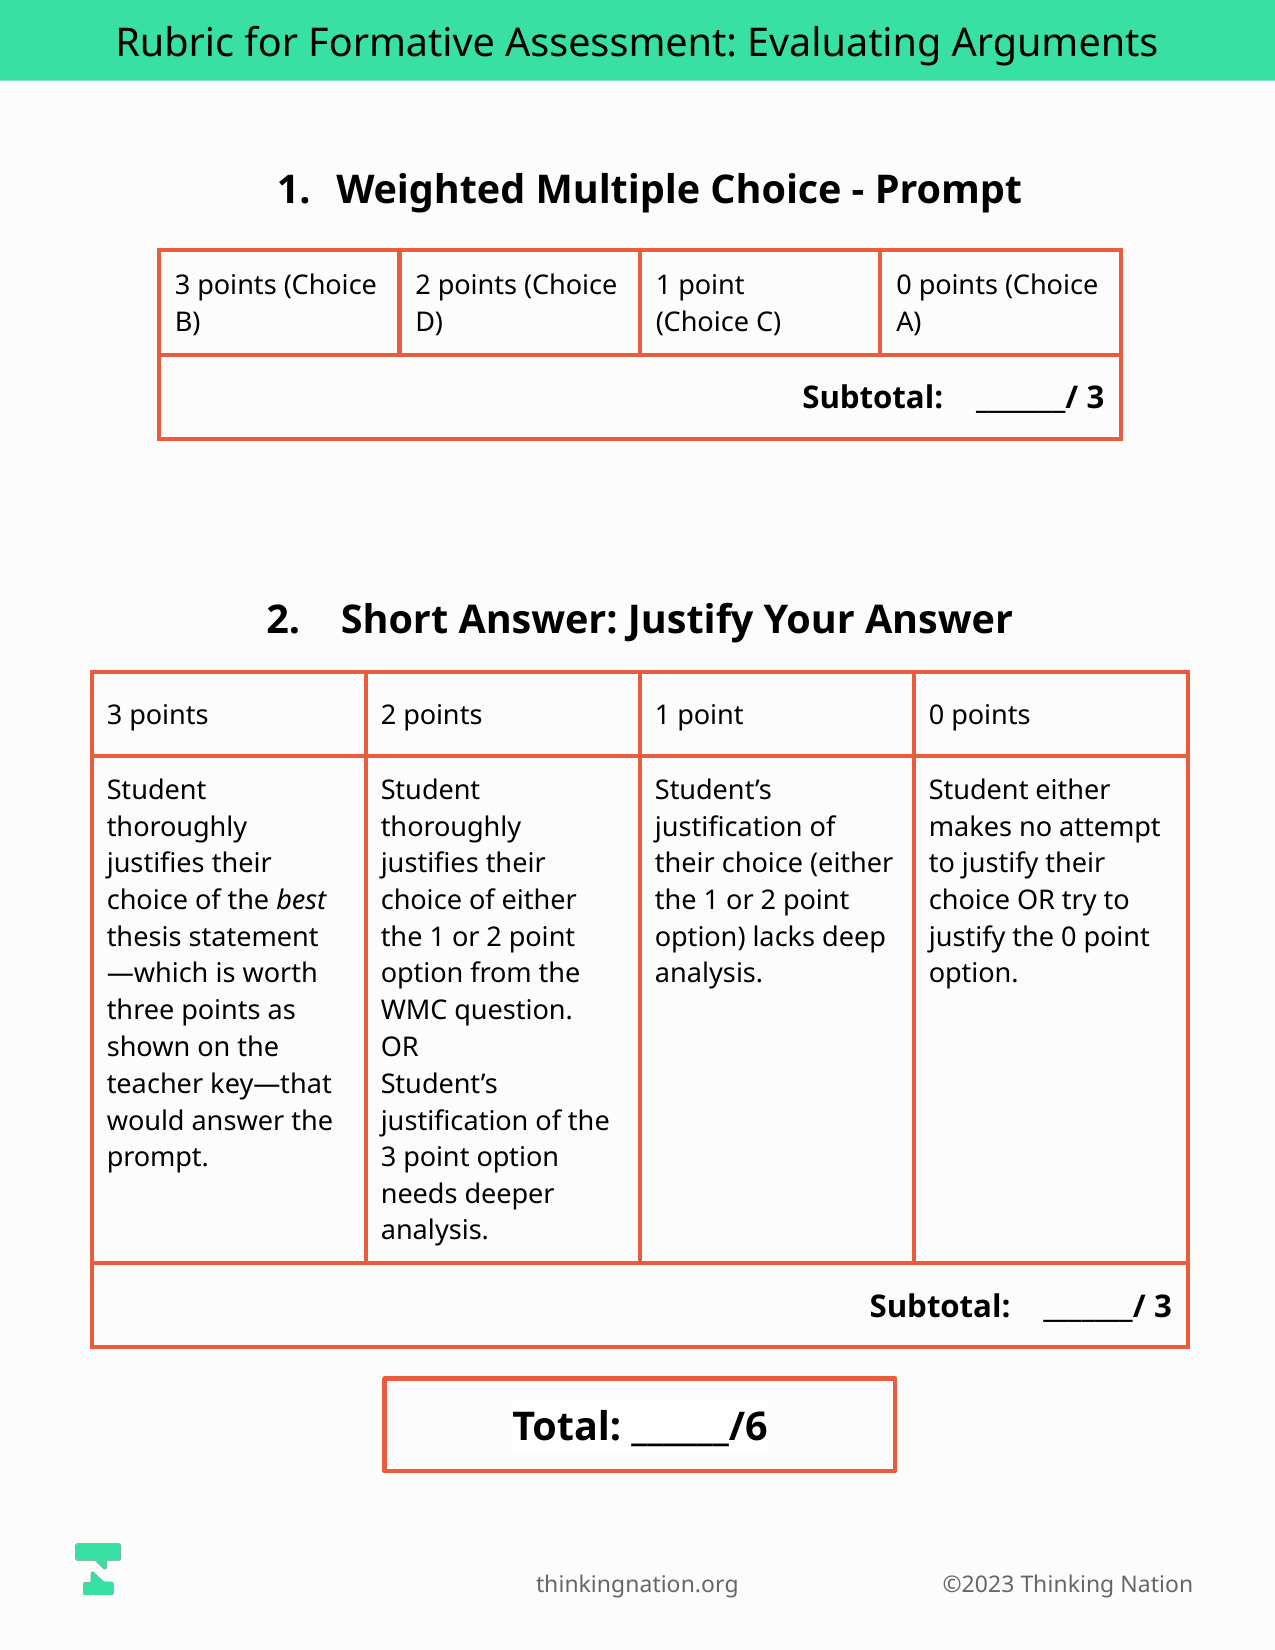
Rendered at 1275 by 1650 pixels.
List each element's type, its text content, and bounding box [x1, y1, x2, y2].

text_box Total: ______/6 [384, 1378, 896, 1472]
table_cell Subtotal: _______/ 3 [161, 357, 1119, 437]
table_cell Subtotal: _______/ 3 [94, 1265, 1186, 1345]
table_cell Student thoroughly justifies their choice of the best thesis statement —which is worth three points as shown on the teacher key—that would answer the prompt. [94, 758, 364, 1261]
table_header 2 points [368, 674, 638, 754]
text_box ©2023 Thinking Nation [907, 1553, 1210, 1605]
table_header 0 points [916, 674, 1186, 754]
picture [62, 1533, 134, 1605]
table_header 1 point [642, 674, 912, 754]
table_header 0 points (Choice A) [882, 252, 1119, 353]
table_header 2 points (Choice D) [402, 252, 638, 353]
table_header 3 points (Choice B) [161, 252, 397, 353]
table_cell Student thoroughly justifies their choice of either the 1 or 2 point option from the WMC question. OR Student’s justification of the 3 point option needs deeper analysis. [368, 758, 638, 1261]
text_box Weighted Multiple Choice - Prompt [237, 147, 1043, 218]
text_box 2. Short Answer: Justify Your Answer [205, 578, 1075, 649]
table_cell Student either makes no attempt to justify their choice OR try to justify the 0 point option. [916, 758, 1186, 1261]
table_header 1 point (Choice C) [642, 252, 878, 353]
table_cell Student’s justification of their choice (either the 1 or 2 point option) lacks deep analysis. [642, 758, 912, 1261]
text_box Rubric for Formative Assessment: Evaluating Arguments [0, 0, 1275, 81]
text_box thinkingnation.org [486, 1553, 789, 1605]
table_header 3 points [94, 674, 364, 754]
